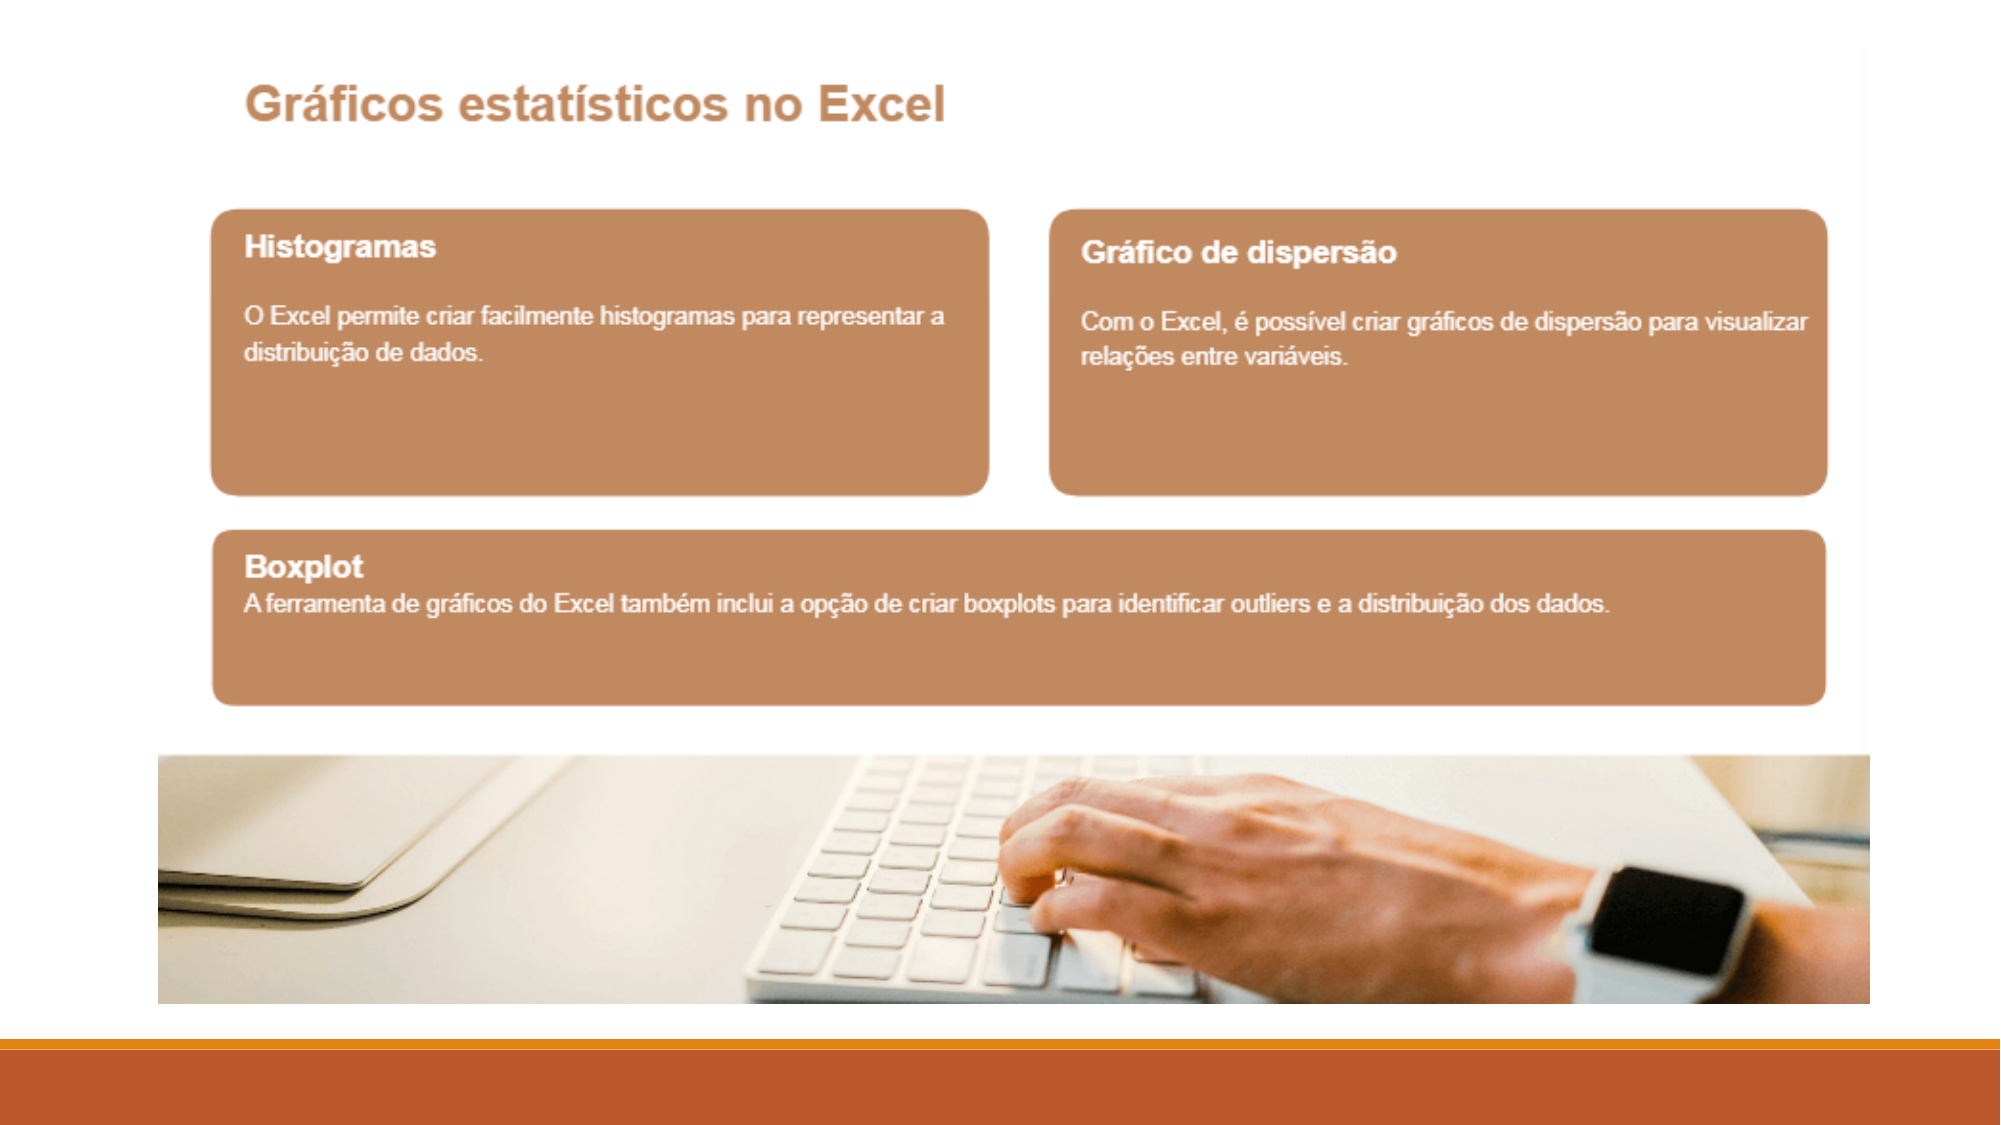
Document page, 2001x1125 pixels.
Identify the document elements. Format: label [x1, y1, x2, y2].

picture [157, 43, 1870, 1004]
